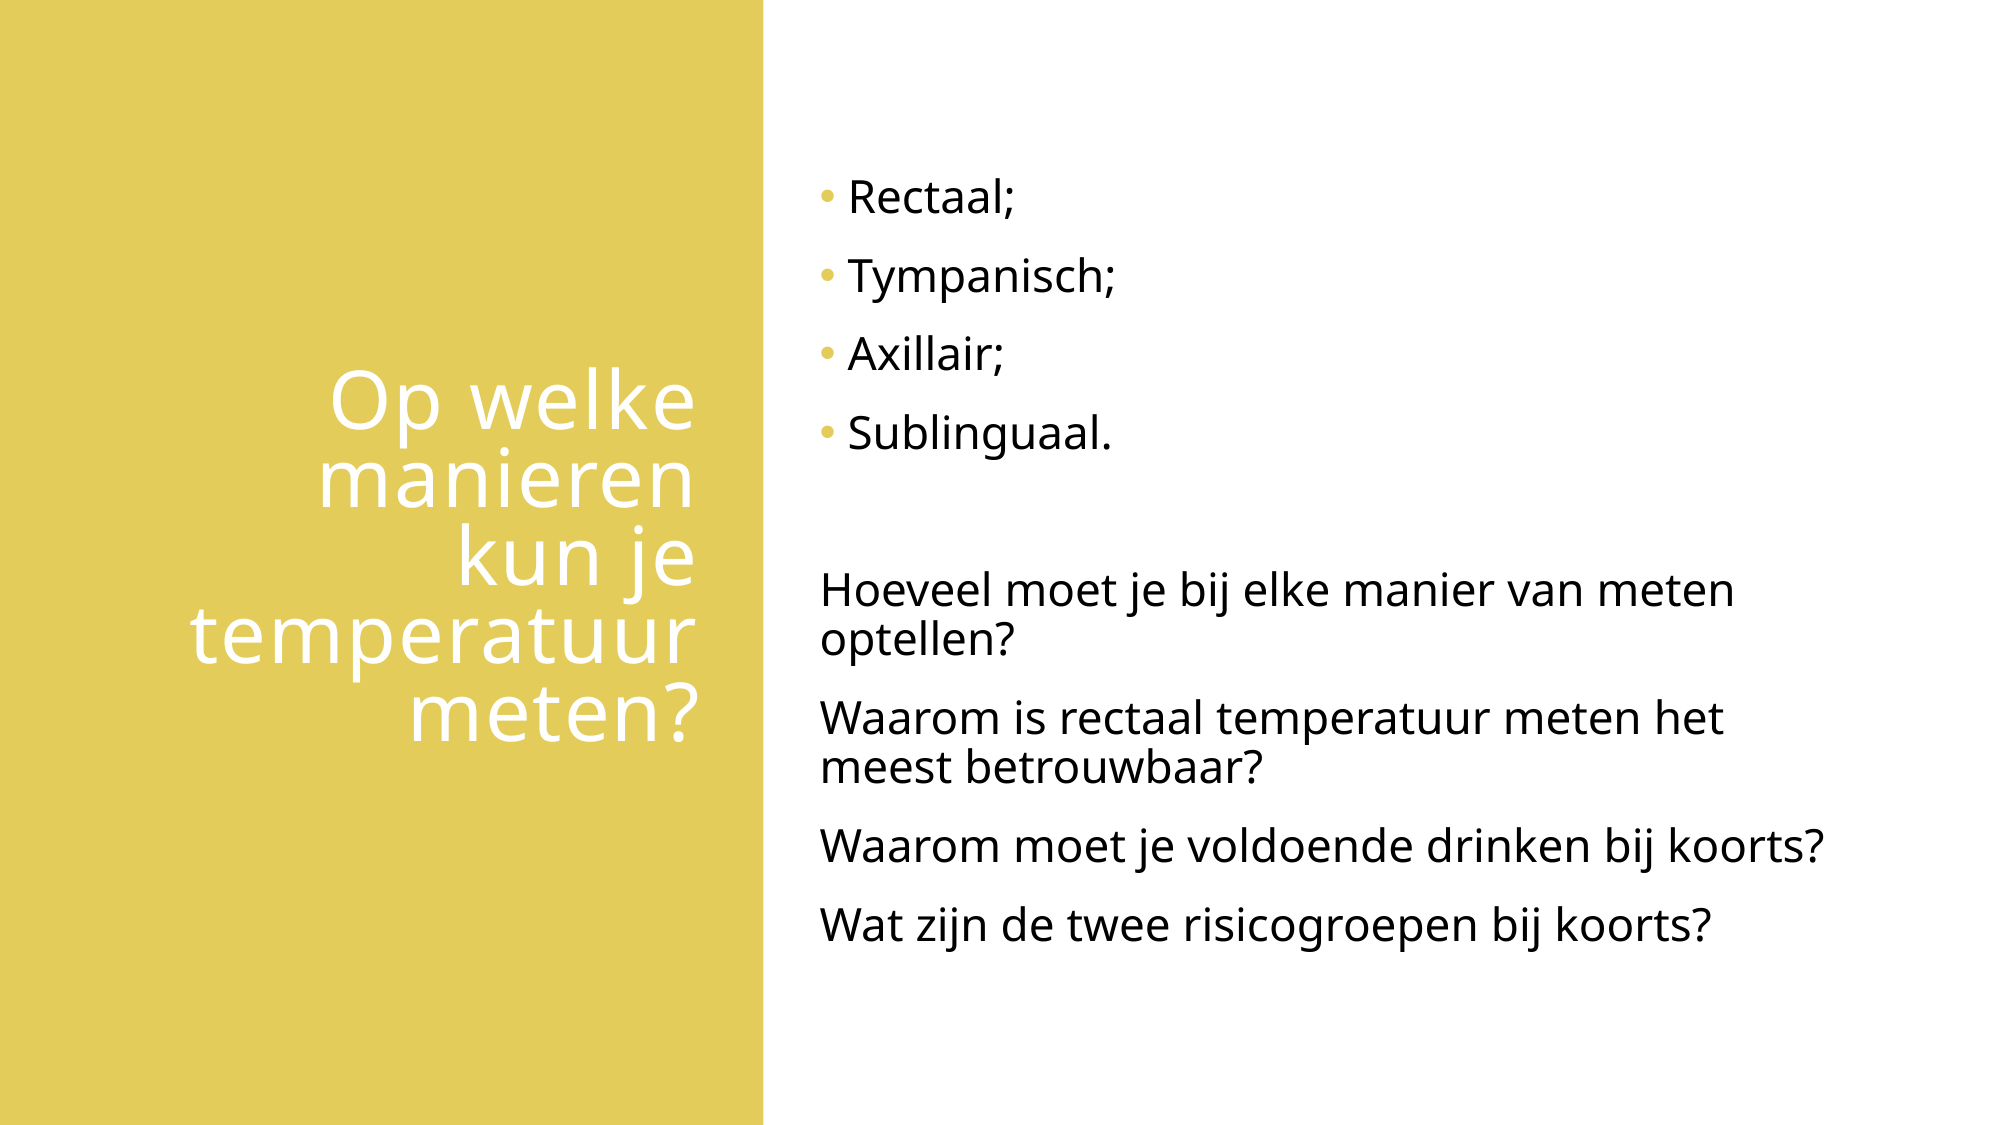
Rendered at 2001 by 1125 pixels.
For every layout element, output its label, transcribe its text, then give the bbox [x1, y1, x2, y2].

title Op welke manieren kun je temperatuur meten? [158, 131, 715, 993]
text_box [765, 0, 2000, 1125]
list Rectaal; Tympanisch; Axillair; Sublinguaal. Hoeveel moet je bij elke manier van meten optellen? Waarom is rectaal temperatuur meten het meest betrouwbaar? Waarom moet je voldoende drinken bij koorts? Wat zijn de twee risicogroepen bij koorts? [812, 131, 1847, 993]
text_box [0, 0, 765, 1125]
